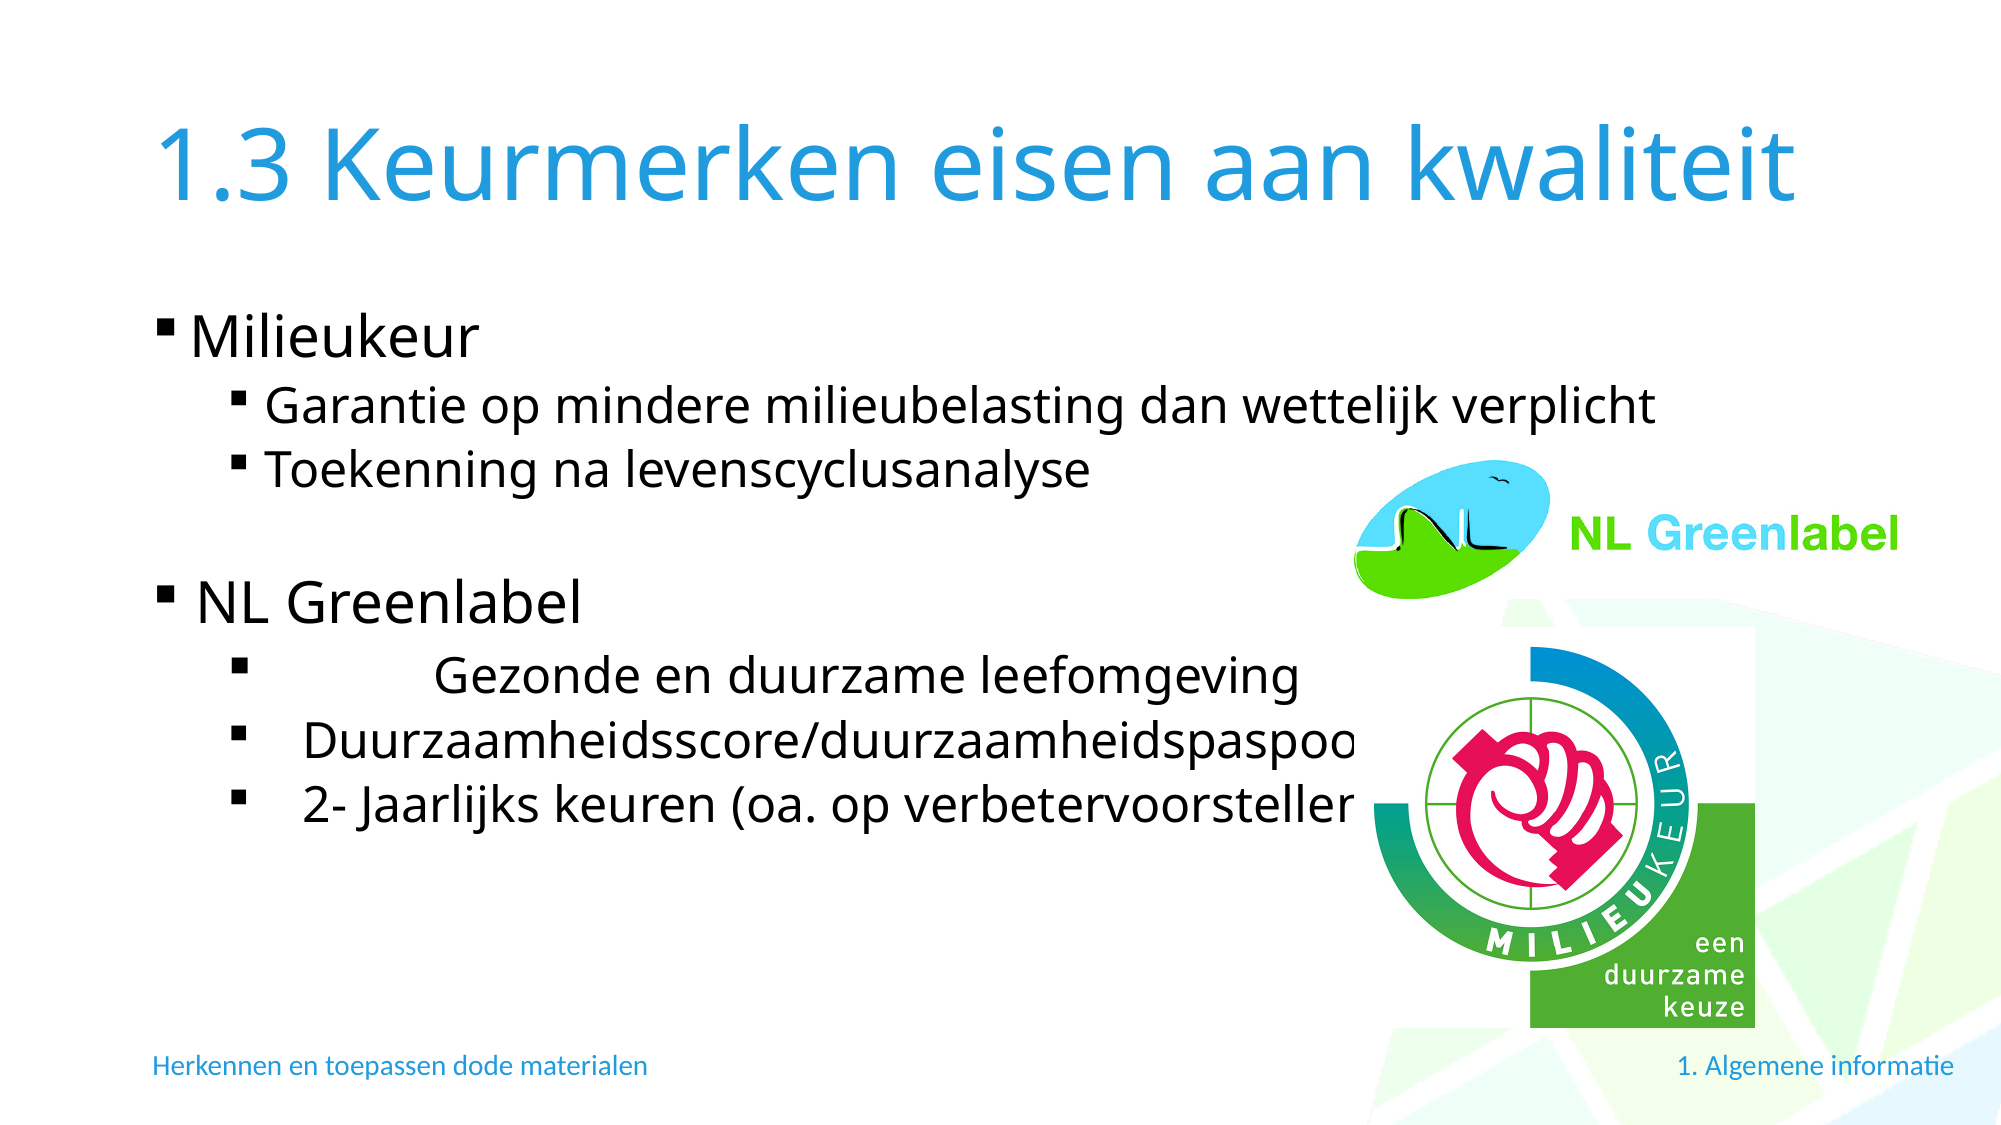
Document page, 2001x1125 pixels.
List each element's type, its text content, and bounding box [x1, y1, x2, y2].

list Milieukeur Garantie op mindere milieubelasting dan wettelijk verplicht Toekenning na levenscyclusanalyse NL Greenlabel Gezonde en duurzame leefomgeving Duurzaamheidsscore/duurzaamheidspaspoort 2- Jaarlijks keuren (oa. op verbetervoorstellen) [137, 299, 1863, 1014]
list Herkennen en toepassen dode materialen [137, 1042, 872, 1103]
list 1. Algemene informatie [1412, 1042, 1970, 1103]
picture [1354, 460, 1897, 599]
title 1.3 Keurmerken eisen aan kwaliteit [137, 59, 1863, 278]
picture [1354, 627, 1755, 1028]
